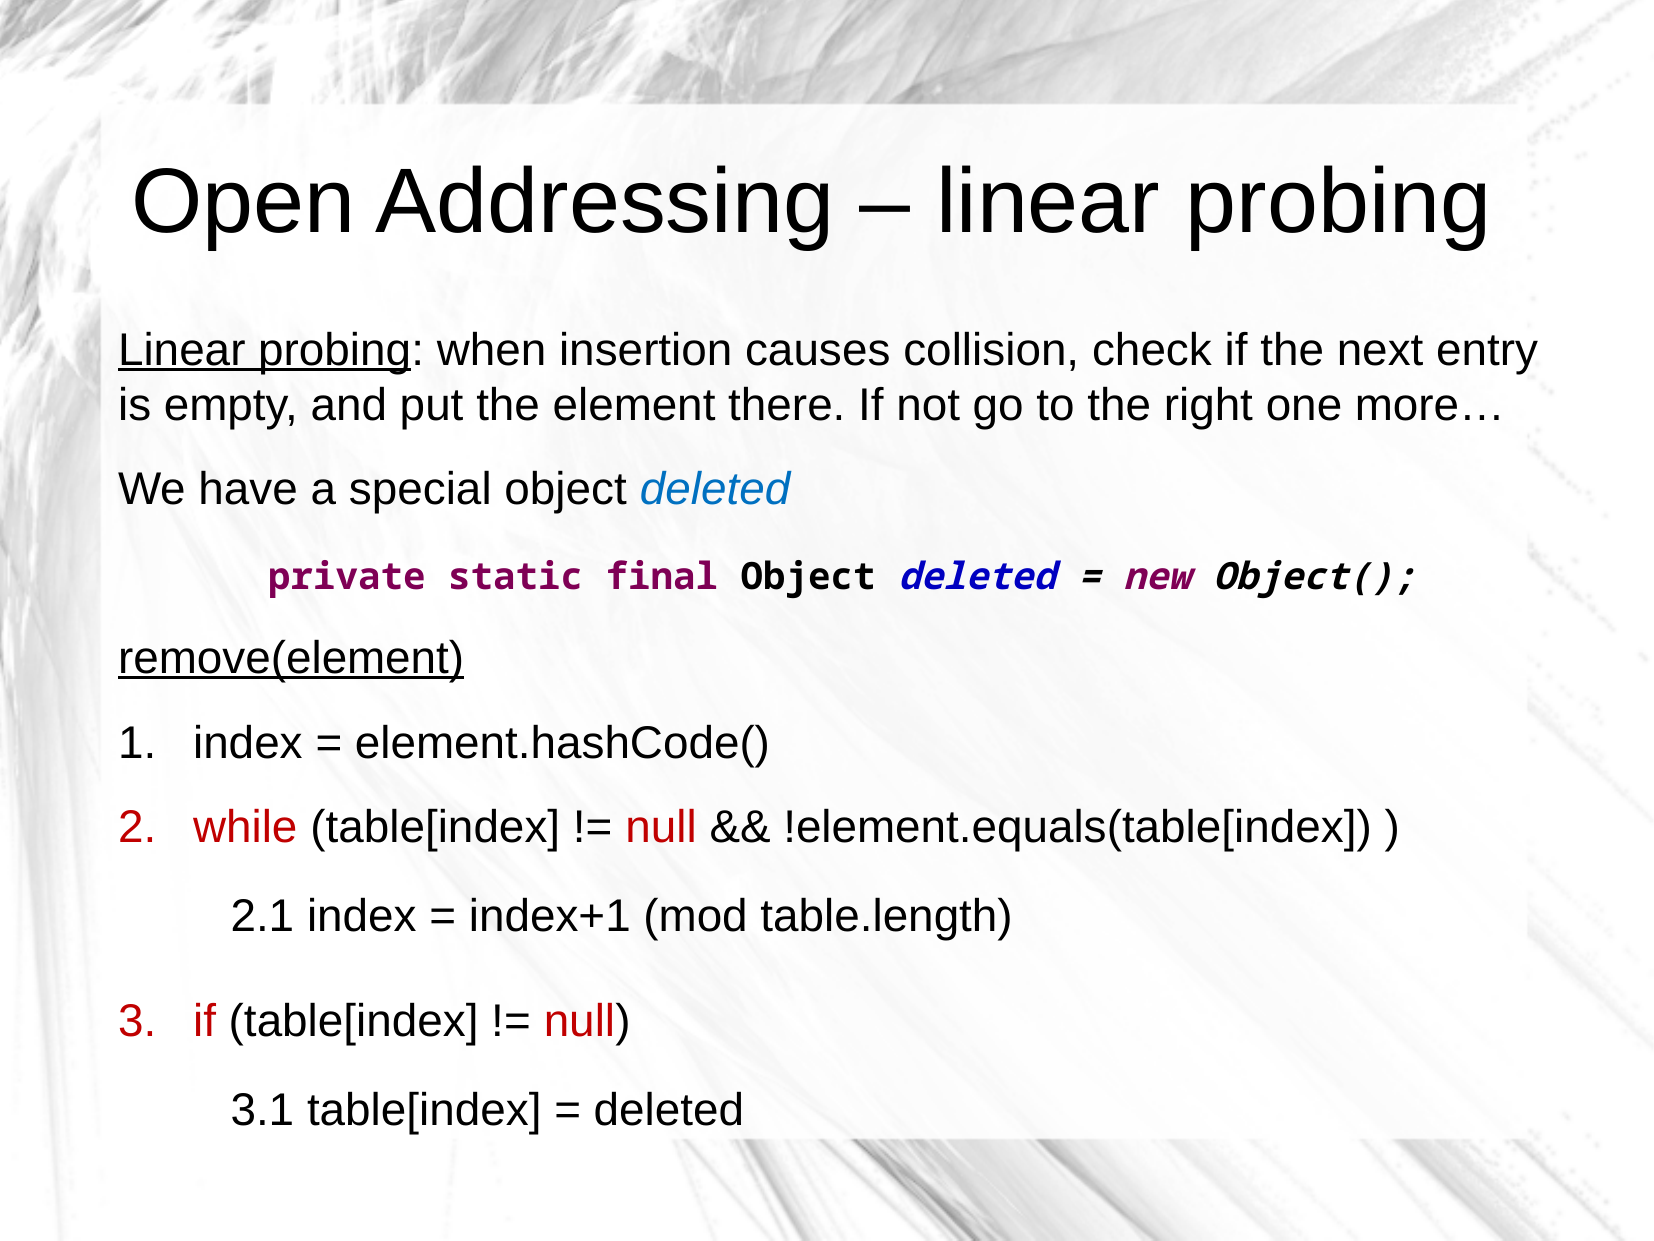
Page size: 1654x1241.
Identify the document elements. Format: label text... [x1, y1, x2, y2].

list Linear probing: when insertion causes collision, check if the next entry is empty, and put the element there. If not go to the right one more… We have a special object deleted private static final Object deleted = new Object(); remove(element) index = element.hashCode() while (table[index] != null && !element.equals(table[index]) ) 2.1 index = index+1 (mod table.length) if (table[index] != null) 3.1 table[index] = deleted [118, 319, 1571, 1102]
title Open Addressing – linear probing [118, 112, 1506, 281]
picture [0, 0, 1654, 1241]
